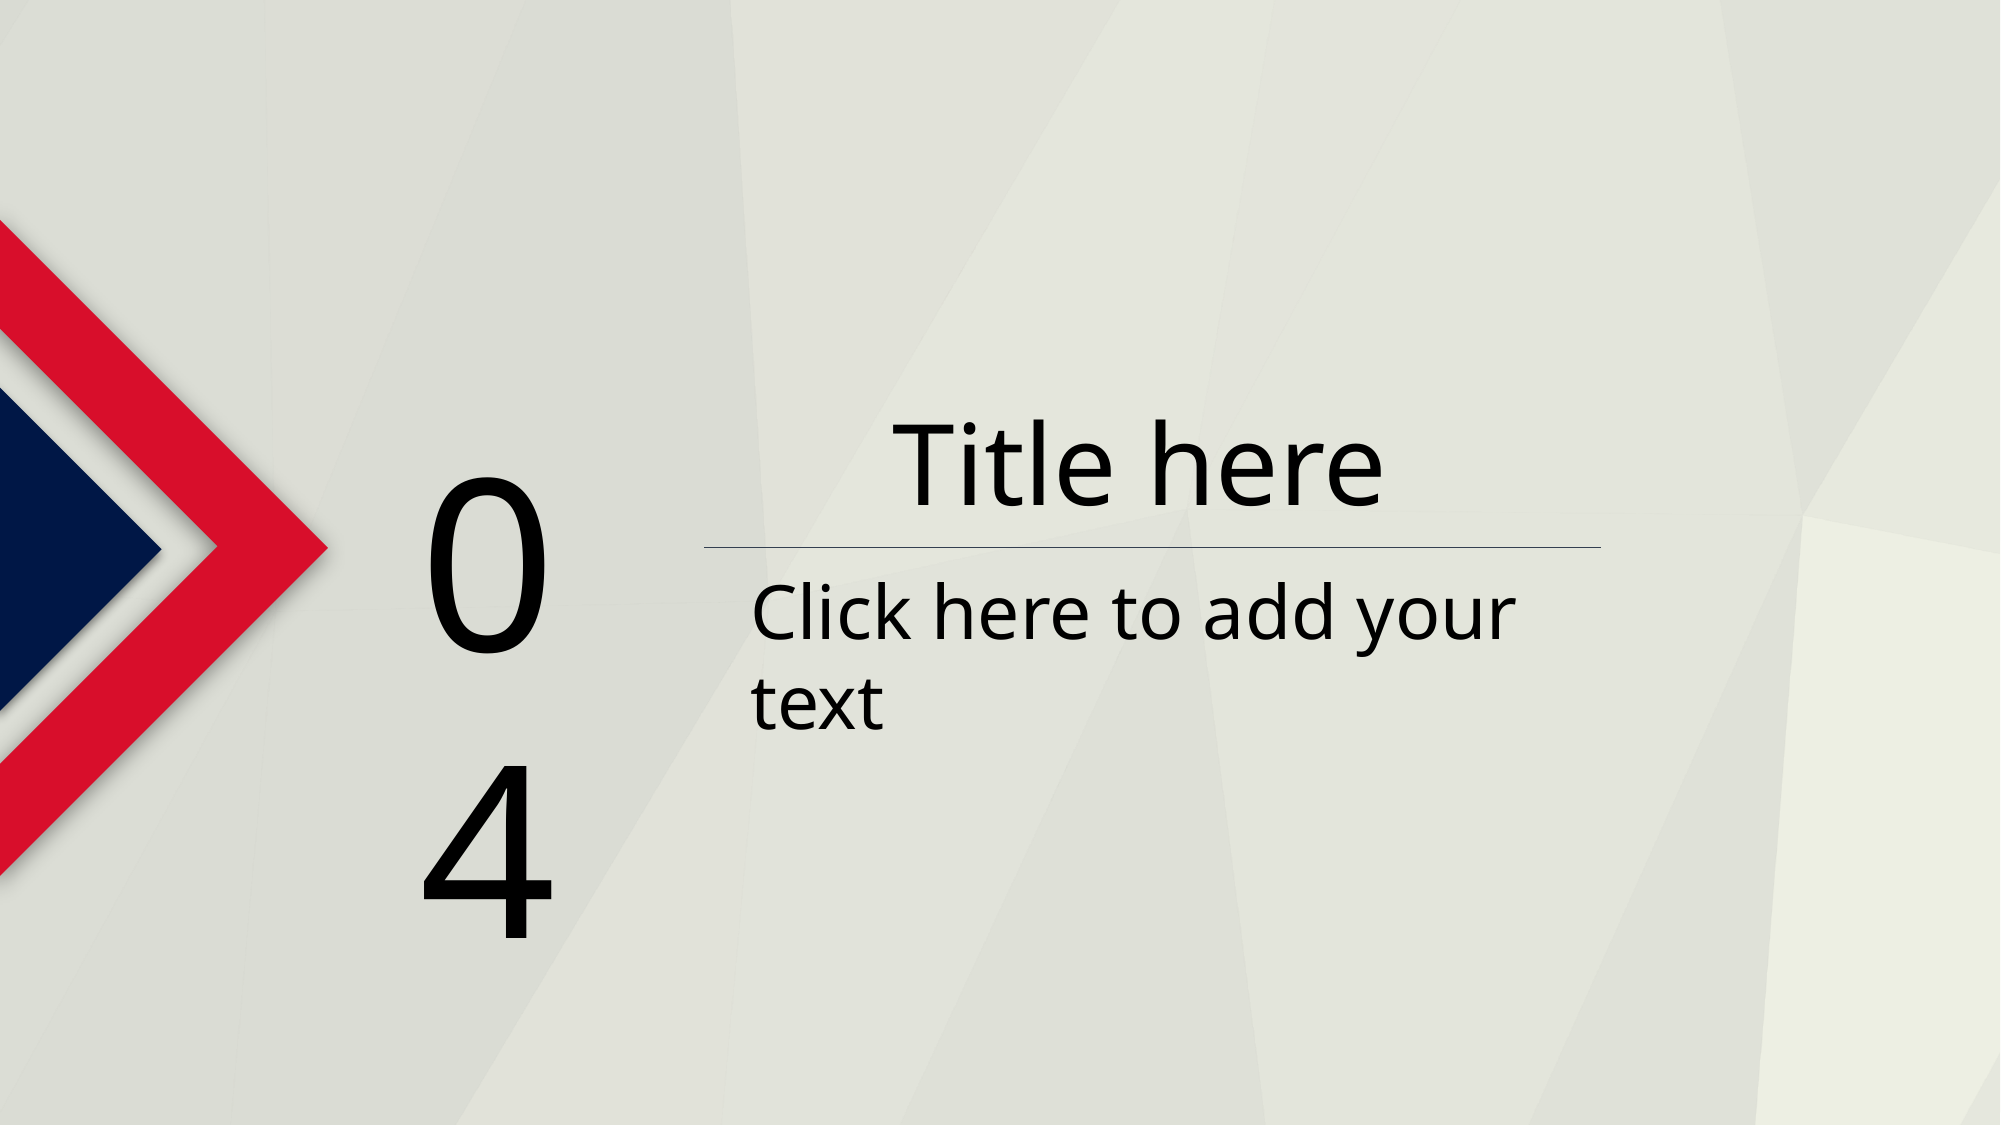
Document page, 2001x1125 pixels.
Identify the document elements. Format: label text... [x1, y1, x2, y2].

picture [0, 0, 2001, 1125]
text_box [0, 310, 230, 786]
text_box Click here to add your text [735, 557, 1635, 752]
text_box 04 [404, 404, 705, 994]
text_box Title here [878, 385, 1427, 536]
